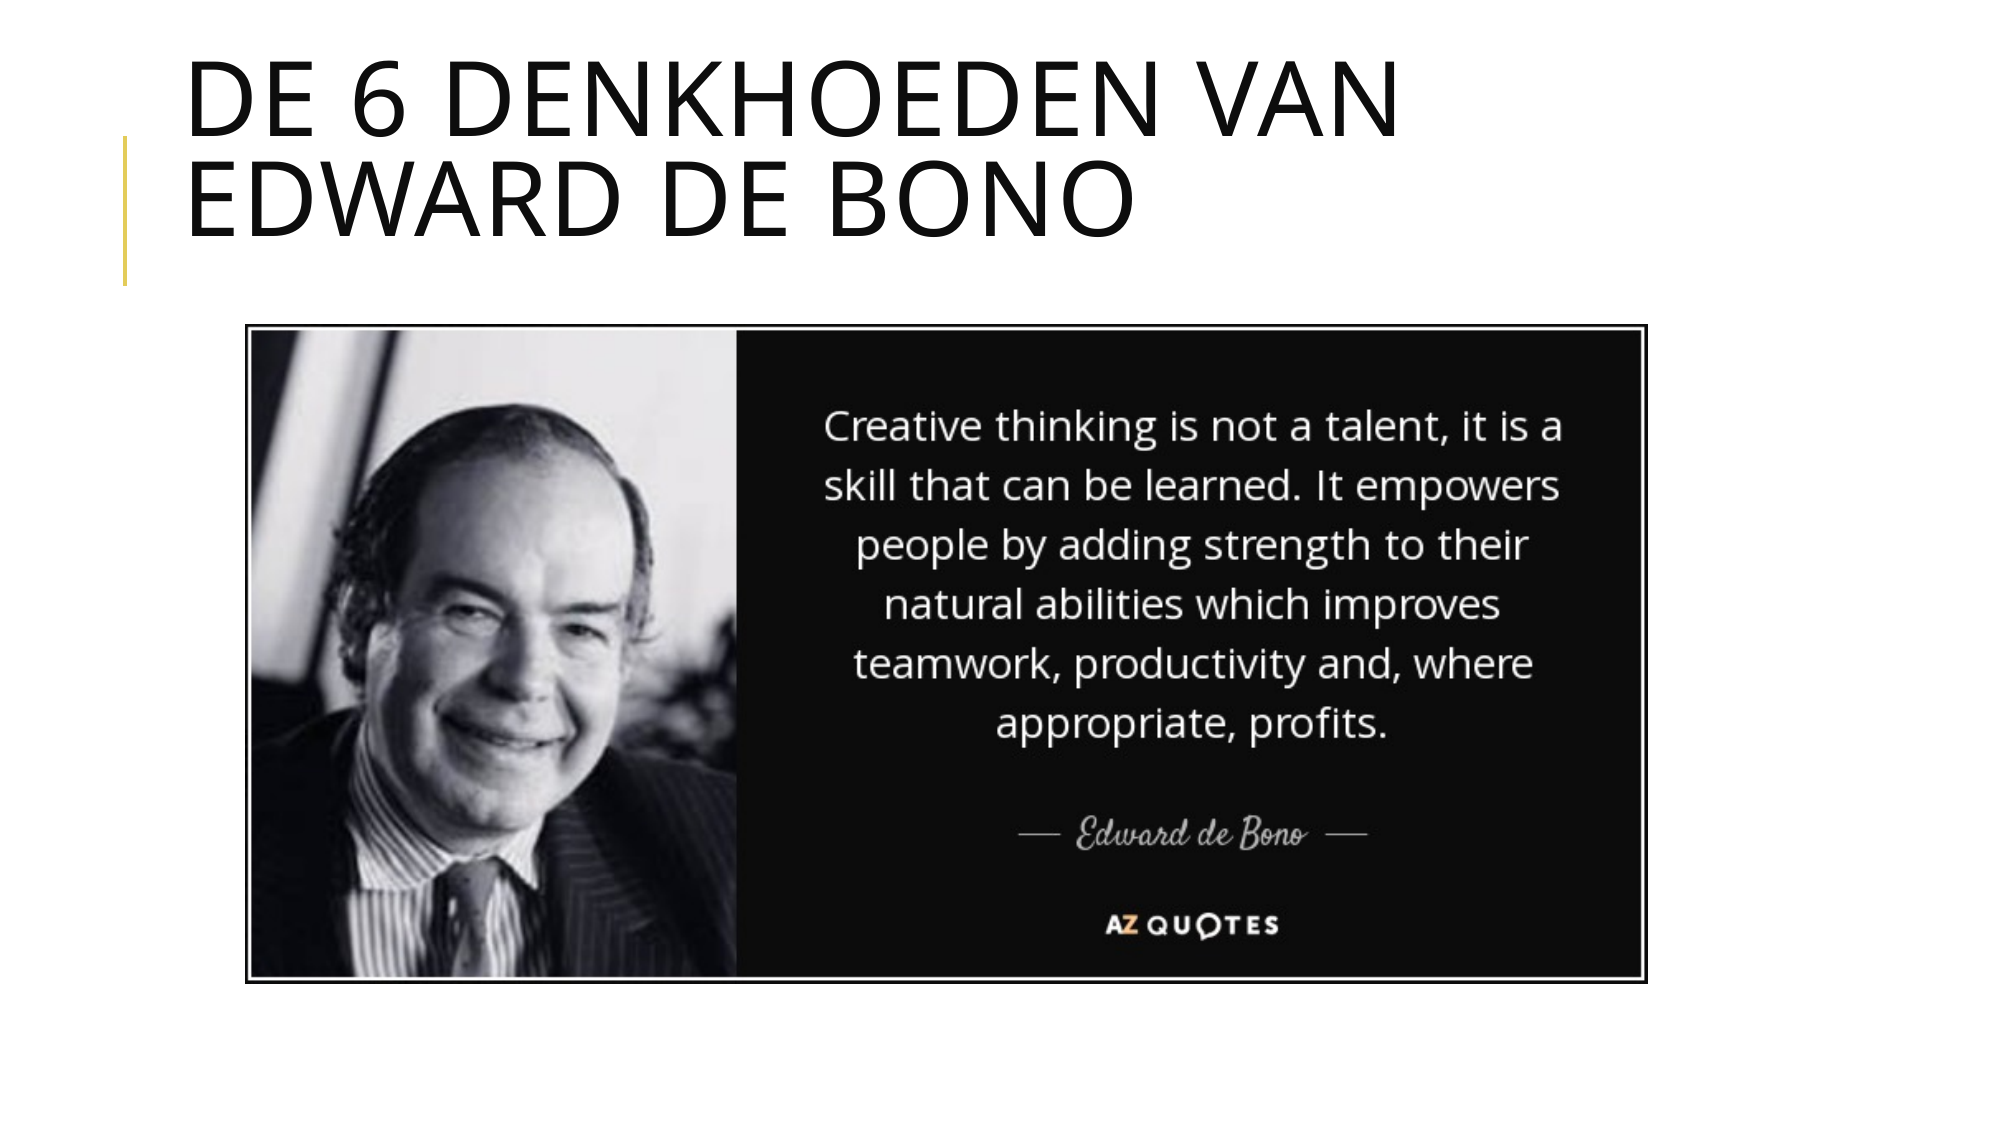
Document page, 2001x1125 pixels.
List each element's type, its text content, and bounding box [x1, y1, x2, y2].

title De 6 denkhoeden van Edward de Bono [168, 96, 1763, 342]
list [245, 323, 1649, 985]
